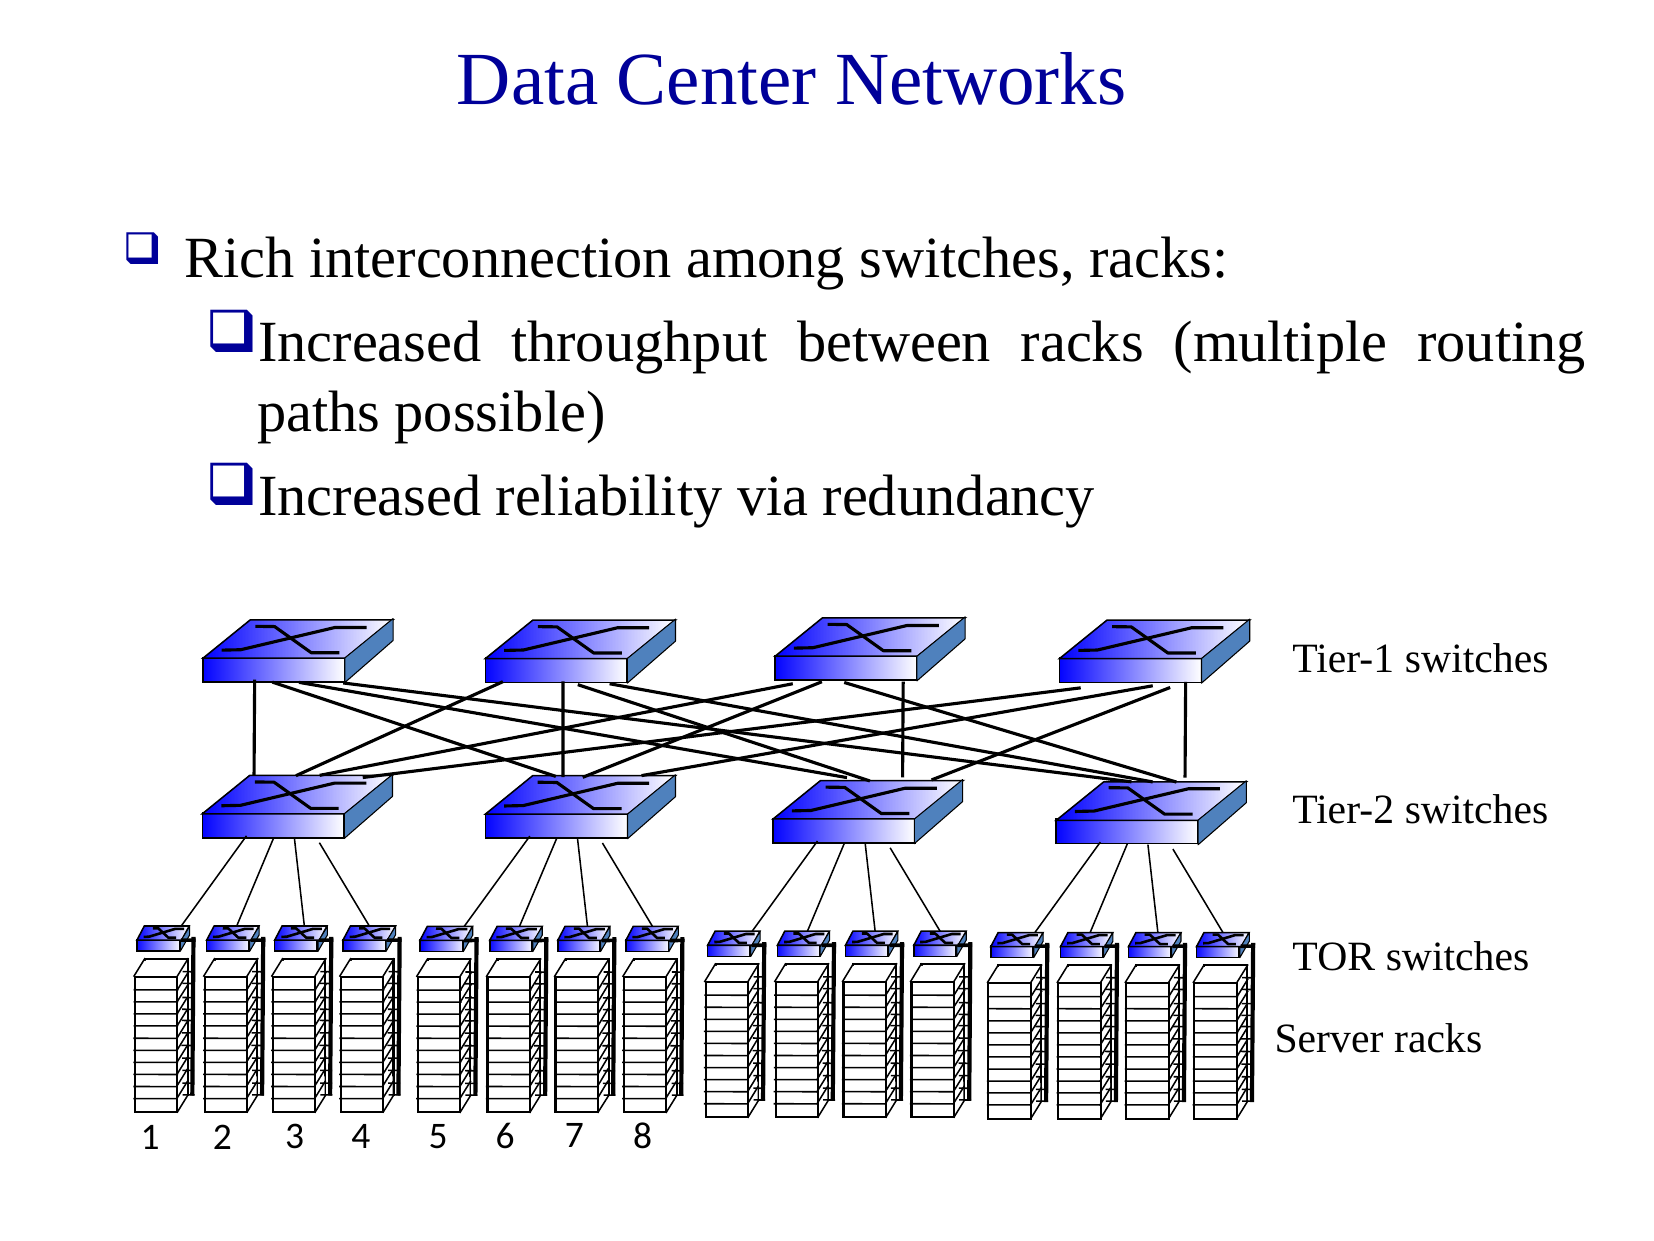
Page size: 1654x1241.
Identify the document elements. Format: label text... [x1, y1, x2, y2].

text_box Data Center Networks [98, 20, 1505, 191]
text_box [125, 616, 1566, 1166]
text_box Rich interconnection among switches, racks: Increased throughput between racks (multiple routing paths possible) Increased reliability via redundancy [106, 211, 1603, 520]
